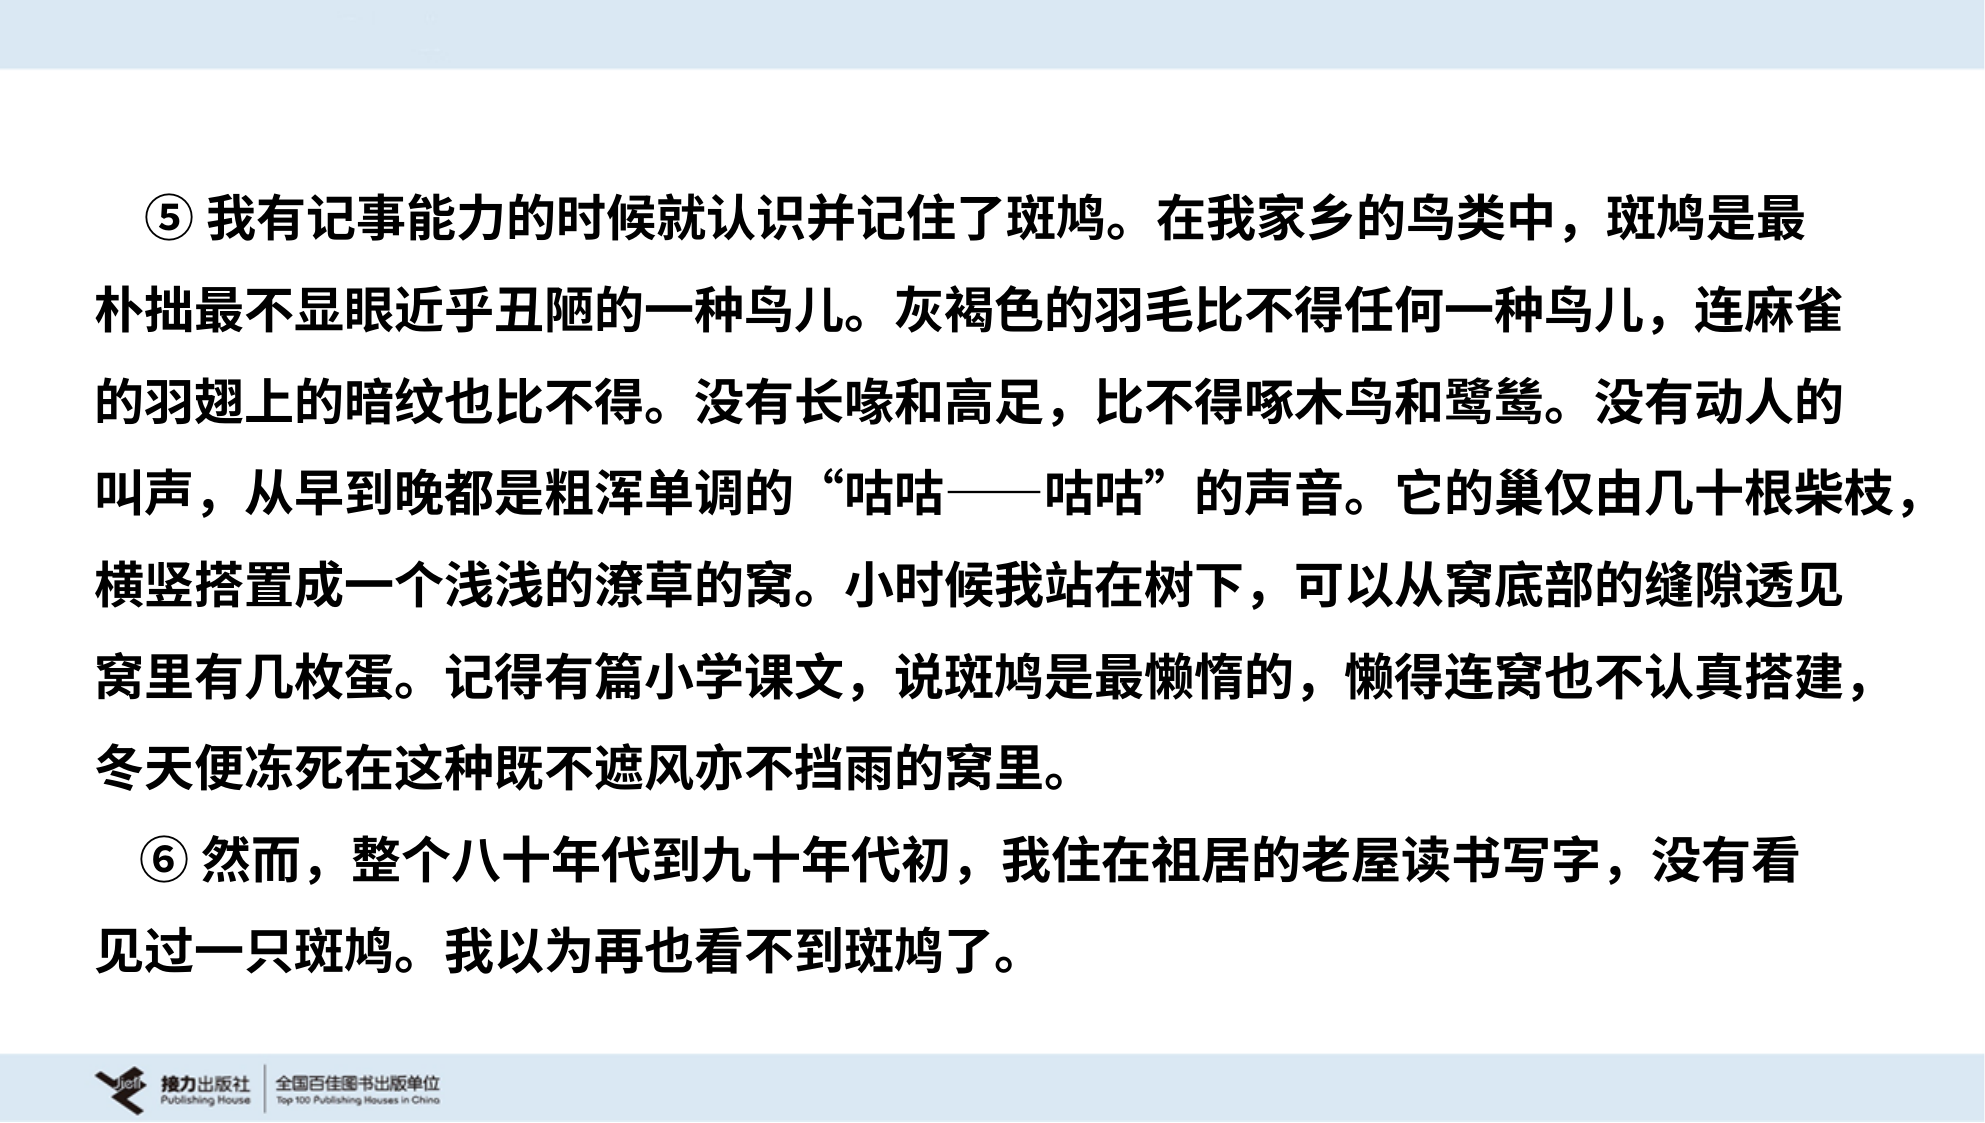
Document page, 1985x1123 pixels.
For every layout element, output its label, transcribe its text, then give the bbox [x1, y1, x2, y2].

text_box ⑤我有记事能力的时候就认识并记住了斑鸠。在我家乡的鸟类中，斑鸠是最 朴拙最不显眼近乎丑陋的一种鸟儿。灰褐色的羽毛比不得任何一种鸟儿，连麻雀 的羽翅上的暗纹也比不得。没有长喙和高足，比不得啄木鸟和鹭鸶。没有动人的 叫声，从早到晚都是粗浑单调的“咕咕——咕咕”的声音。它的巢仅由几十根柴枝， 横竖搭置成一个浅浅的潦草的窝。小时候我站在树下，可以从窝底部的缝隙透见 窝里有几枚蛋。记得有篇小学课文，说斑鸠是最懒惰的，懒得连窝也不认真搭建， 冬天便冻死在这种既不遮风亦不挡雨的窝里。 ⑥然而，整个八十年代到九十年代初，我住在祖居的老屋读书写字，没有看 见过一只斑鸠。我以为再也看不到斑鸠了。 [94, 154, 1892, 980]
picture [0, 0, 1985, 1122]
